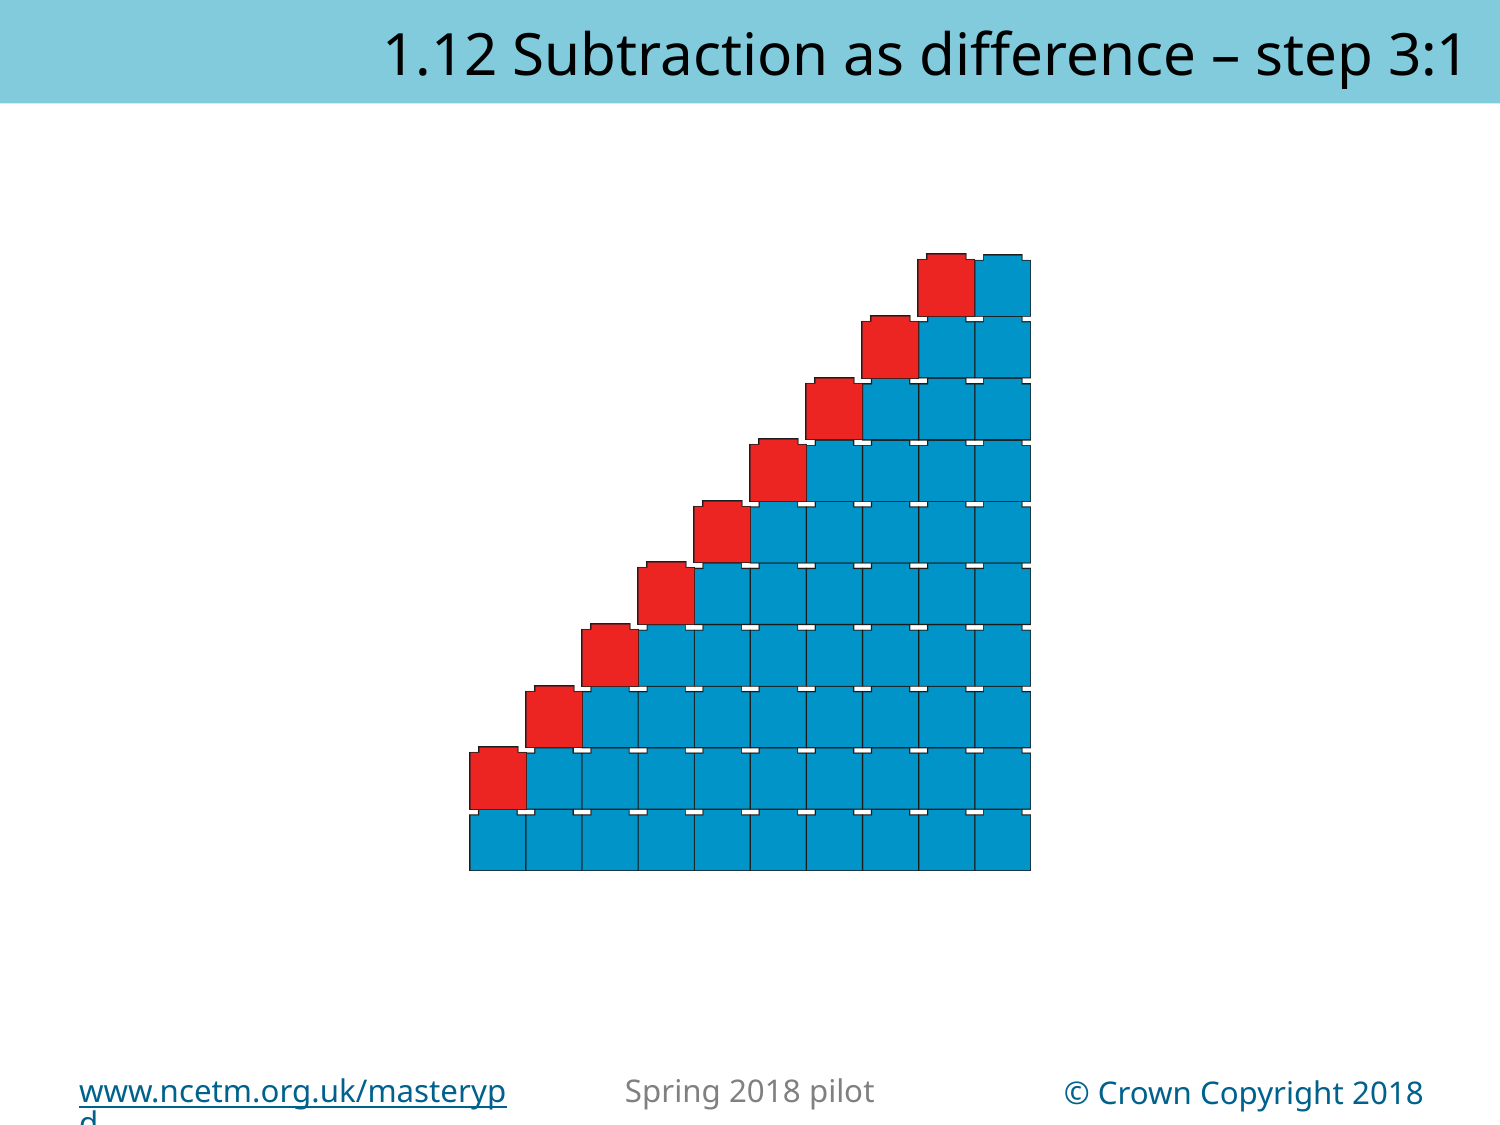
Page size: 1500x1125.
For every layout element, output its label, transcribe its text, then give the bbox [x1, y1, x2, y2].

picture [798, 563, 815, 568]
picture [854, 748, 871, 753]
picture [798, 748, 815, 753]
picture [798, 687, 815, 691]
picture [966, 563, 983, 568]
picture [468, 253, 1032, 871]
picture [742, 687, 759, 691]
picture [798, 625, 815, 630]
picture [854, 687, 871, 691]
picture [910, 625, 927, 630]
picture [966, 378, 983, 384]
picture [910, 687, 927, 691]
picture [742, 810, 759, 815]
picture [686, 687, 703, 691]
picture [630, 748, 647, 753]
picture [966, 810, 983, 815]
picture [573, 810, 591, 815]
picture [966, 440, 983, 445]
picture [798, 810, 815, 815]
picture [966, 748, 983, 753]
picture [854, 625, 871, 630]
picture [910, 563, 927, 568]
picture [854, 502, 871, 507]
picture [630, 810, 647, 815]
picture [742, 625, 759, 630]
picture [966, 687, 983, 691]
picture [966, 502, 983, 507]
picture [966, 625, 983, 630]
picture [742, 748, 759, 753]
list 1.12 Subtraction as difference – step 3:1 [0, 0, 1500, 104]
picture [854, 563, 871, 568]
picture [910, 748, 927, 753]
picture [686, 748, 703, 753]
picture [910, 502, 927, 507]
picture [910, 810, 927, 815]
picture [686, 810, 703, 815]
picture [910, 440, 927, 445]
picture [854, 809, 871, 815]
